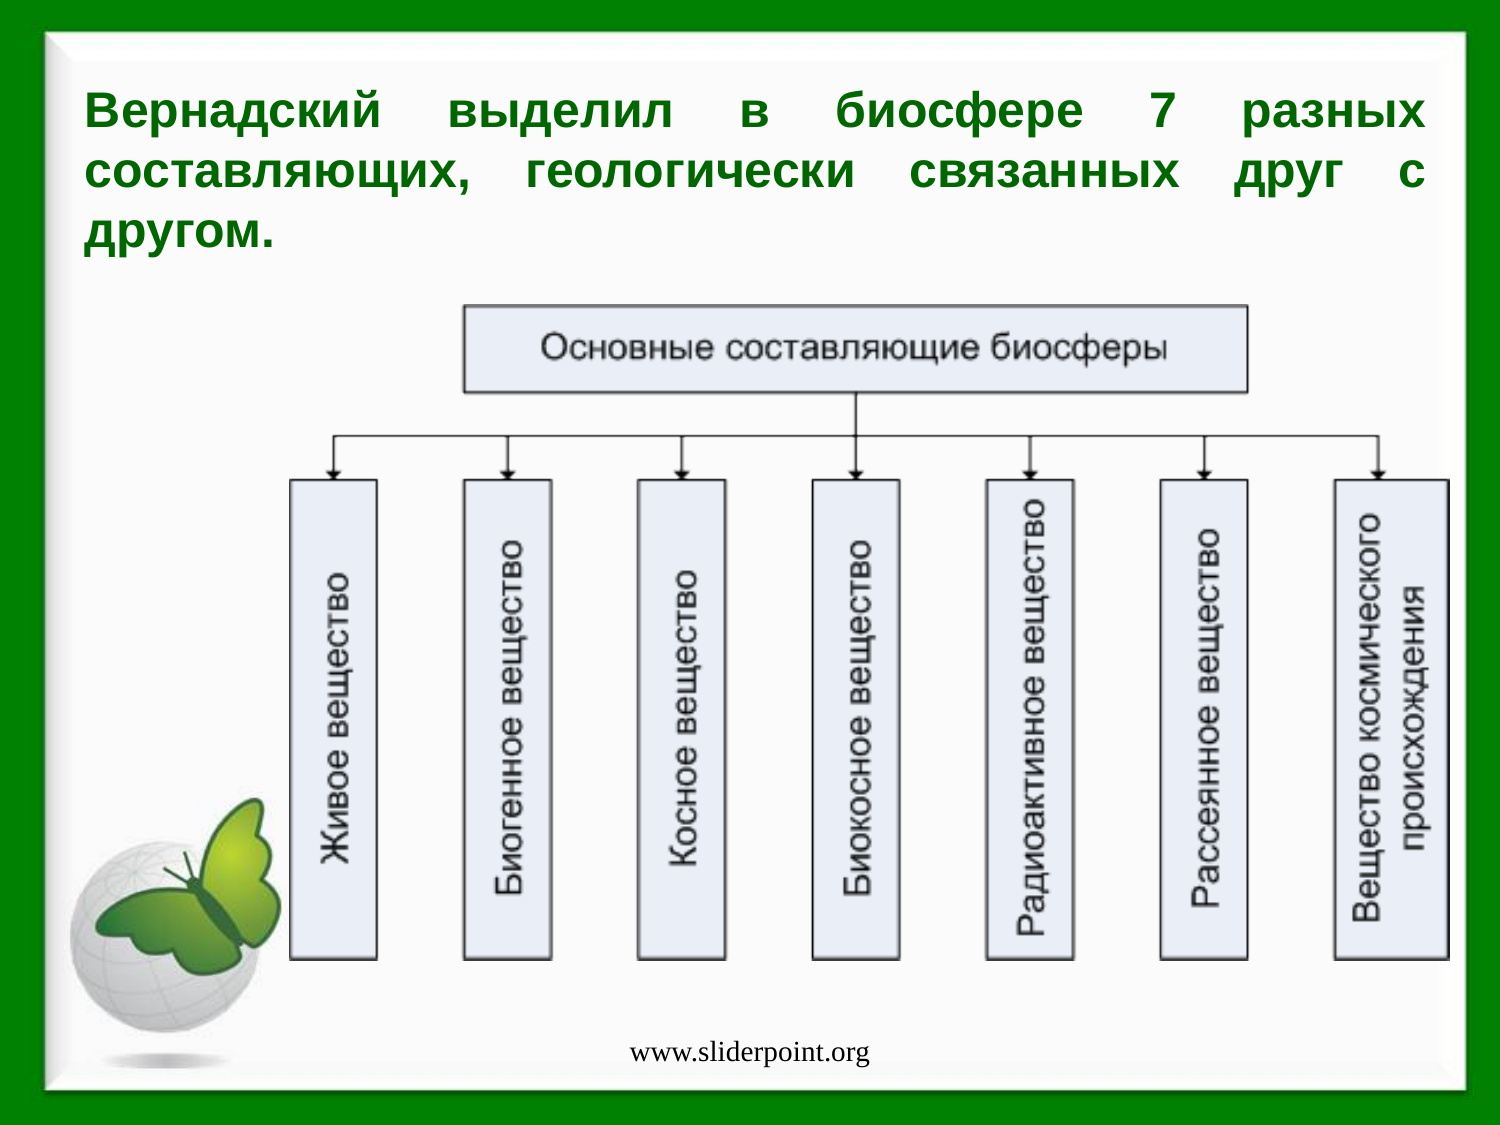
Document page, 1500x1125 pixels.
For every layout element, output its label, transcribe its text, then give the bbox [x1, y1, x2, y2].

footer www.sliderpoint.org [512, 1024, 988, 1101]
text_box Вернадский выделил в биосфере 7 разных составляющих, геологически связанных друг с другом. [70, 70, 1442, 265]
picture [0, 0, 1500, 1125]
